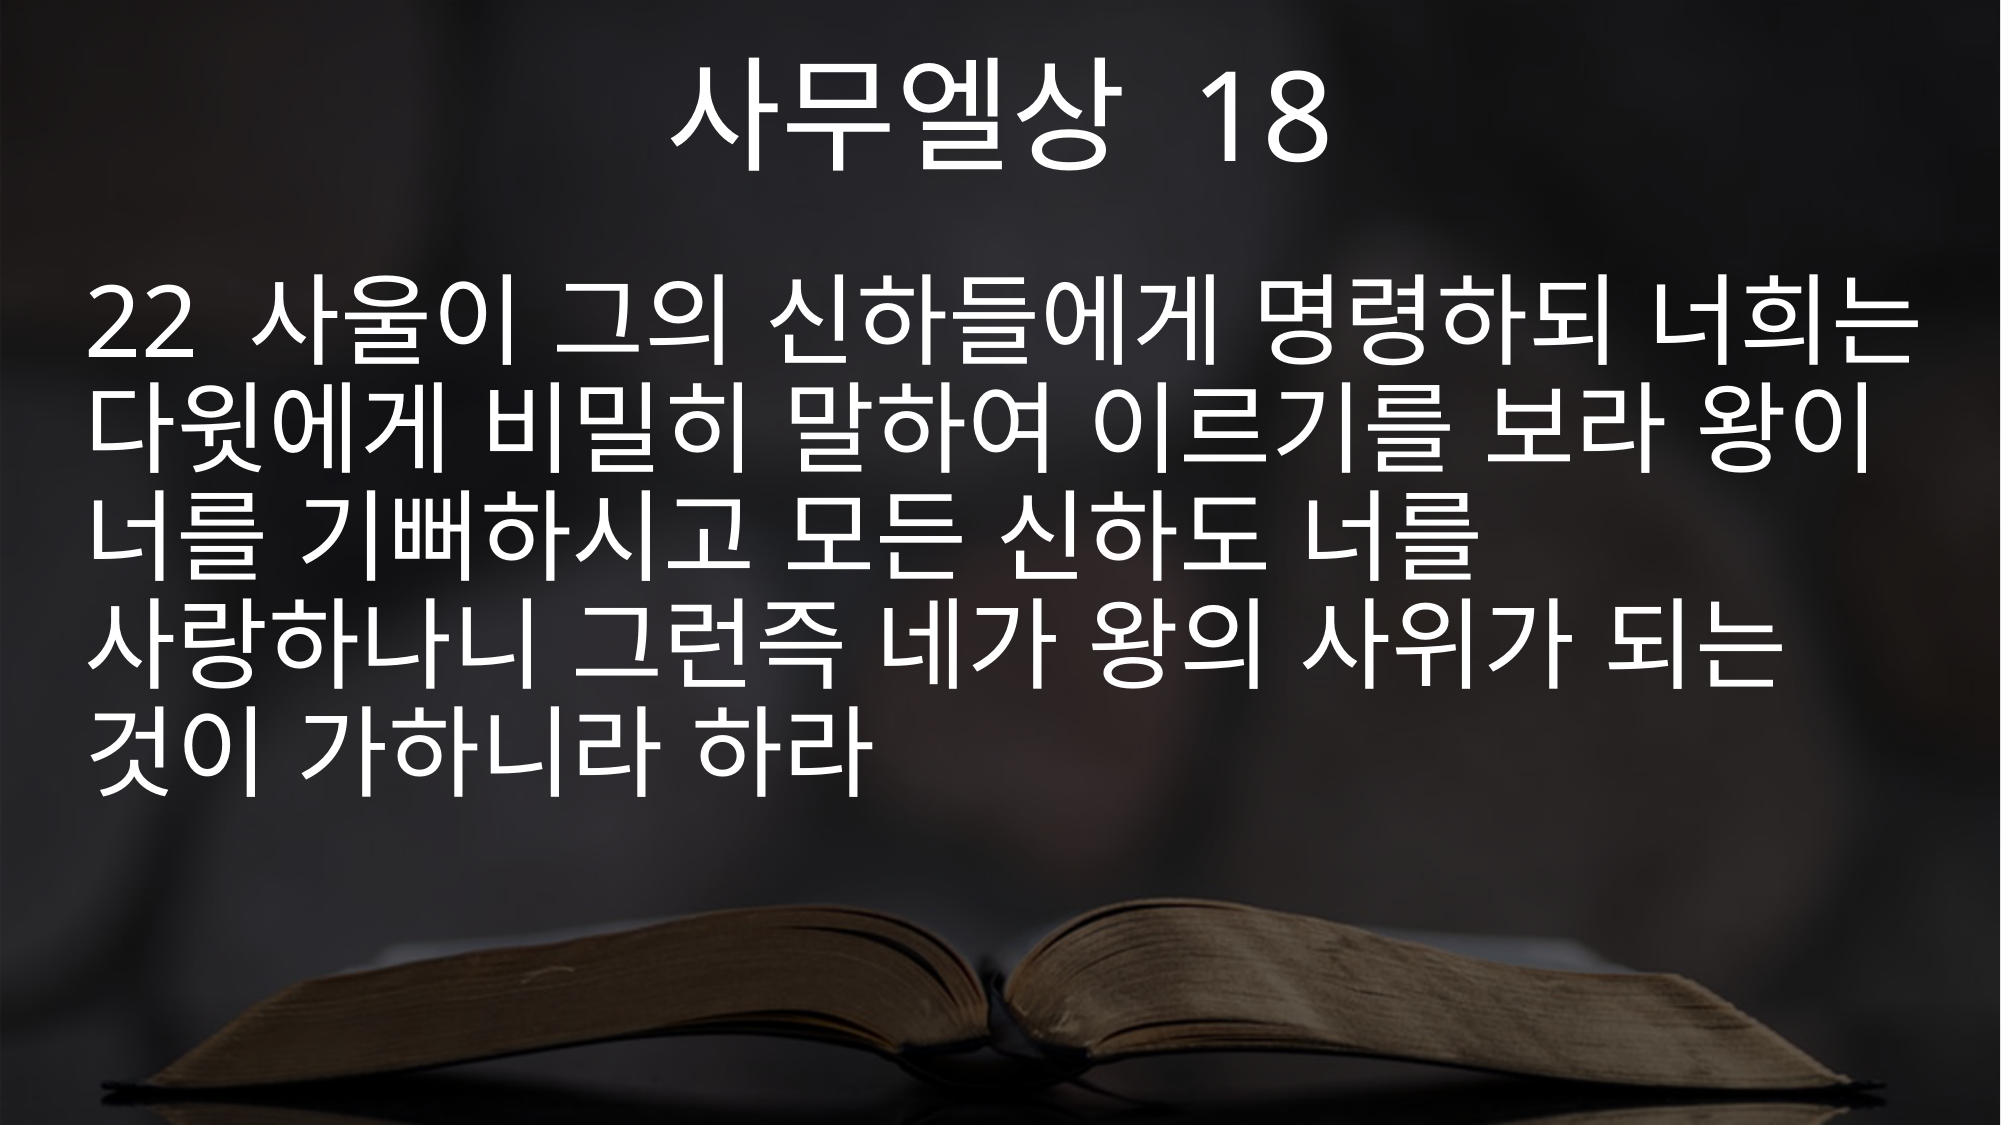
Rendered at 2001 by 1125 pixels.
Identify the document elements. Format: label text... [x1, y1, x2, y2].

picture [0, 0, 2001, 1125]
footer 사무엘상 18 [0, 32, 2000, 192]
list 22 사울이 그의 신하들에게 명령하되 너희는 다윗에게 비밀히 말하여 이르기를 보라 왕이 너를 기뻐하시고 모든 신하도 너를 사랑하나니 그런즉 네가 왕의 사위가 되는 것이 가하니라 하라 [69, 263, 1953, 423]
